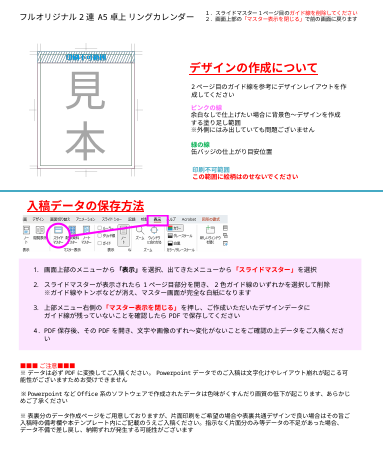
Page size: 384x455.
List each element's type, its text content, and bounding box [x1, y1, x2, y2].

text_box １．スライドマスター1ページ目のガイド線を削除してください ２．画面上部の「マスター表示を閉じる」で前の画面に戻ります [190, 2, 384, 30]
text_box 画面上部のメニューから「表示」を選択、出てきたメニューから「スライドマスター」を選択 スライドマスターが表示されたら1ページ目部分を開き、2色ガイド線のいずれかを選択して削除 ※ガイド線やトンボなどが消え、マスター画面が完全な白紙になります 上部メニュー右側の「マスター表示を閉じる」を押し、ご作成いただいたデザインデータに ガイド線が残っていないことを確認したらPDFで保存してください PDF保存後、そのPDFを開き、文字や画像のずれ～変化がないことをご確認の上データをご入稿ください [18, 258, 362, 351]
text_box 緑の線 缶バッジの仕上がり目安位置 [176, 133, 289, 164]
text_box デザインの作成について [174, 53, 335, 83]
text_box フルオリジナル2連 A5卓上 リングカレンダー [4, 5, 190, 30]
picture [29, 42, 144, 178]
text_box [22, 215, 228, 252]
text_box 印刷不可範囲 この範囲に絵柄はのせないでください [177, 158, 368, 189]
text_box ■■■ご注意■■■ ※データは必ずPDFに変換してご入稿ください。Powerpointデータでのご入稿は文字化けやレイアウト崩れが起こる可能性がございますためお受けできません ※PowerpointなどOffice系のソフトウェアで作成されたデータは色味がくすんだり画質の低下が起こります、あらかじめご了承ください ※表裏分のデータ作成ページをご用意しておりますが、片面印刷をご希望の場合や表裏共通デザインで良い場合はその旨ご入稿時の備考欄や本テンプレート内にご記載のうえご入稿ください。指示なく片面分のみ等データの不足があった場合、データ不備で差し戻し、納期ずれが発生する可能性がございます [5, 354, 367, 442]
text_box ピンクの線 余白なしで仕上げたい場合に背景色～デザインを作成する塗り足し範囲 ※外側にはみ出していても問題ございません [176, 106, 362, 142]
text_box 2ページ目のガイド線を参考にデザインレイアウトを作成してください [176, 76, 367, 106]
text_box 入稿データの保存方法 [12, 200, 160, 220]
